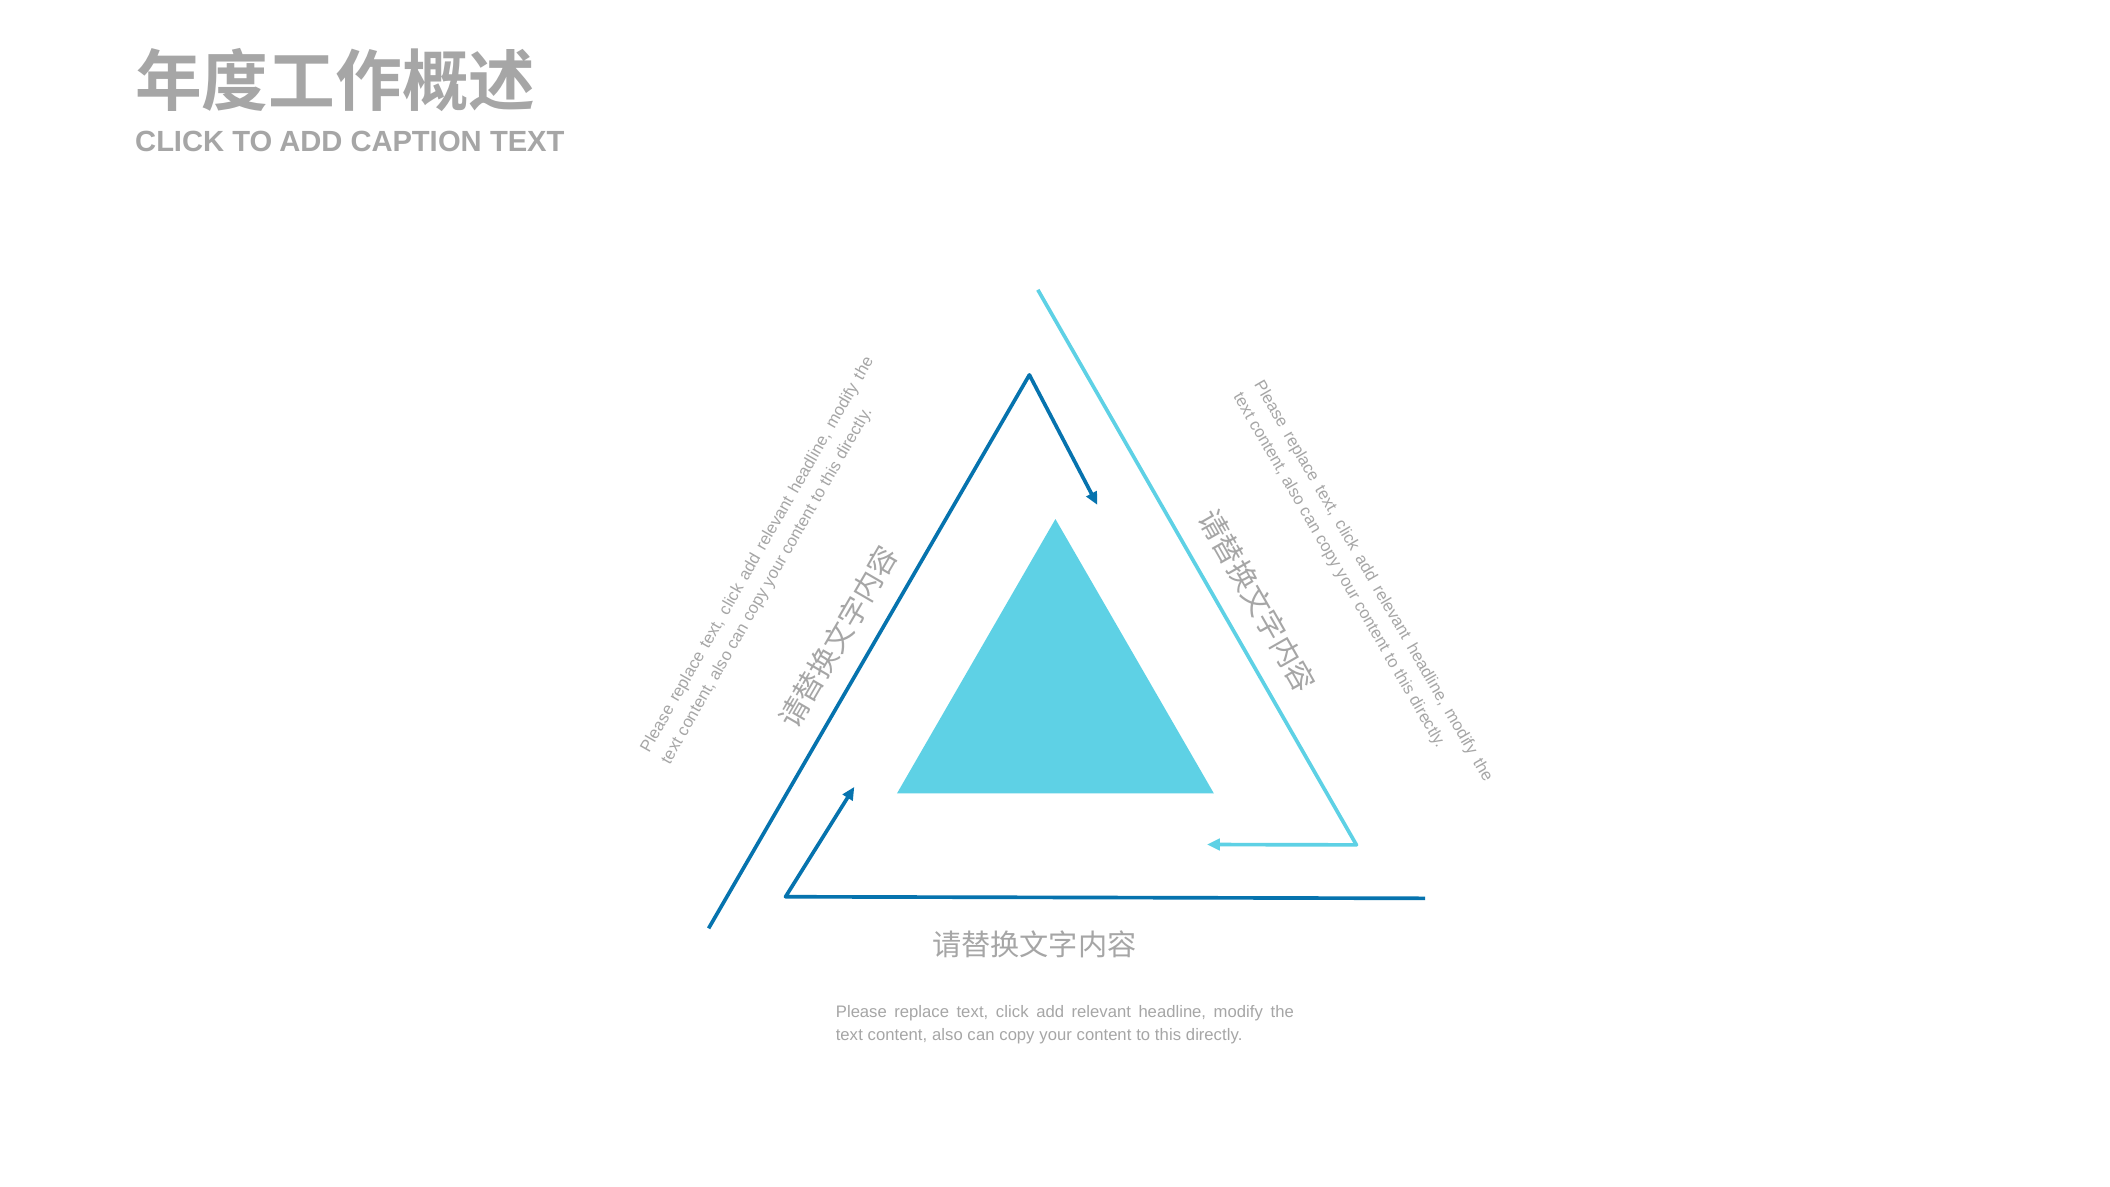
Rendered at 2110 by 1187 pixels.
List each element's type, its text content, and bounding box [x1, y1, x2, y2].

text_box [1037, 289, 1398, 852]
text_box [748, 787, 1426, 1051]
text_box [708, 317, 1098, 929]
text_box CLICK TO ADD CAPTION TEXT [135, 122, 596, 158]
text_box 年度工作概述 [135, 38, 596, 119]
